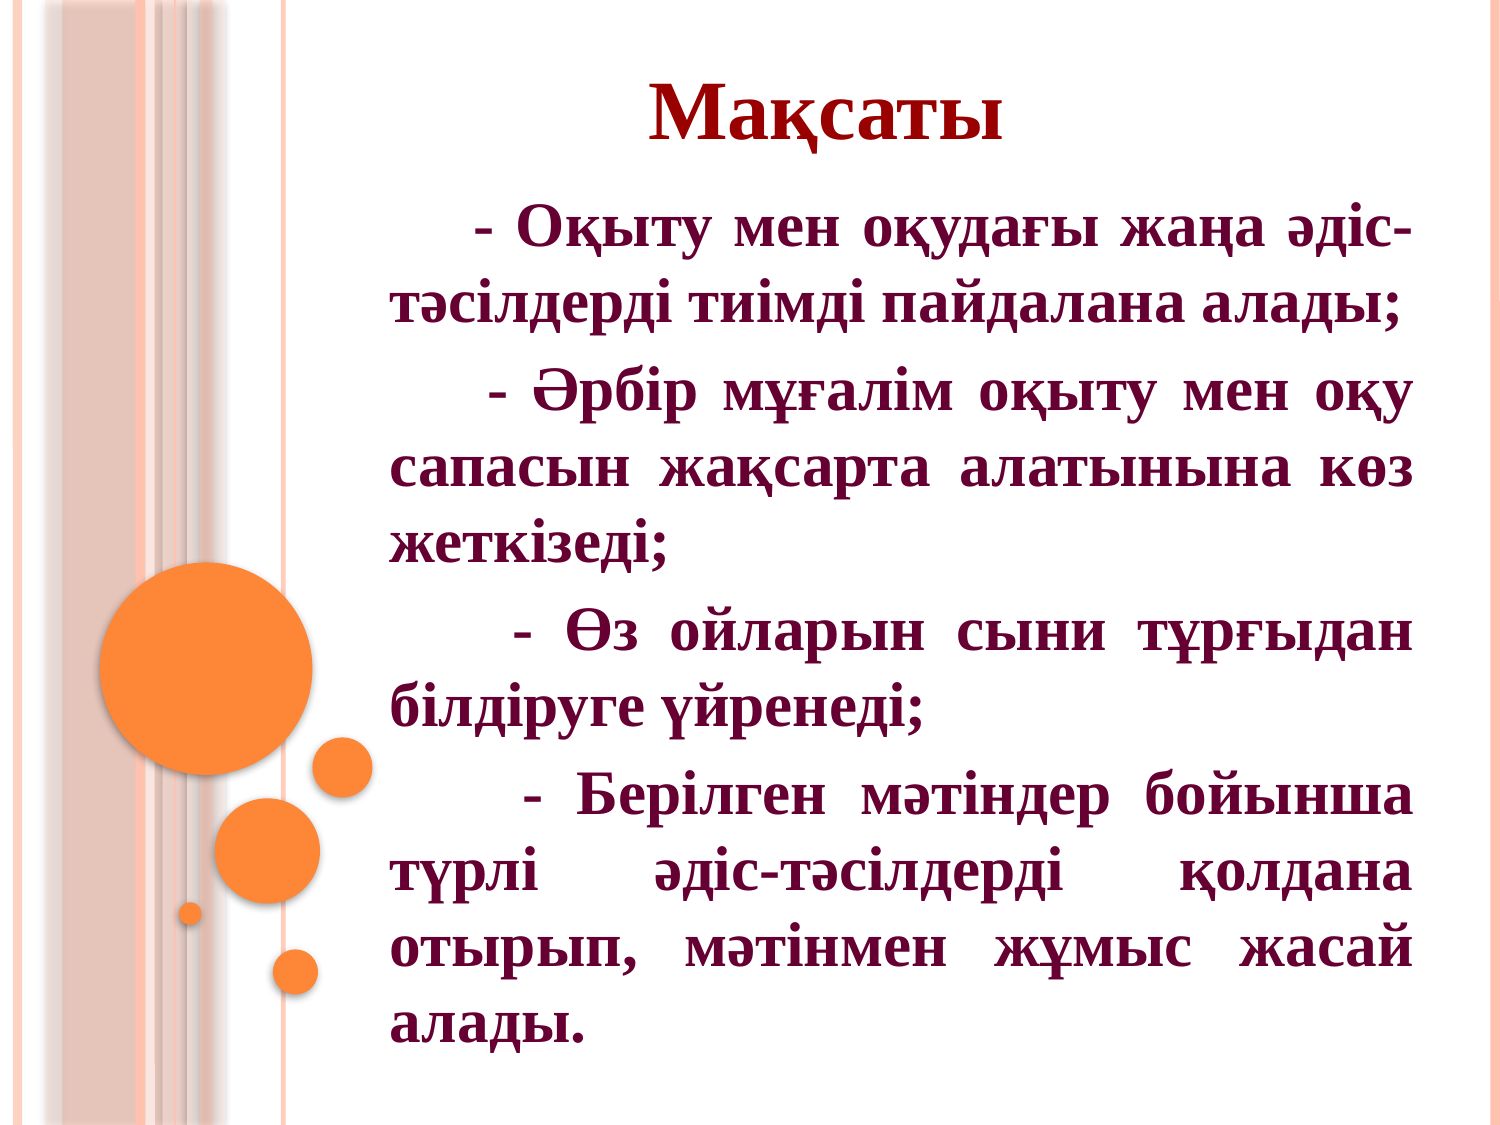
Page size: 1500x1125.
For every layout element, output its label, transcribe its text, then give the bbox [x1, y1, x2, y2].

subtitle - Оқыту мен оқудағы жаңа әдіс-тәсілдерді тиімді пайдалана алады; - Әрбір мұғалім оқыту мен оқу сапасын жақсарта алатынына көз жеткізеді; - Өз ойларын сыни тұрғыдан білдіруге үйренеді; - Берілген мәтіндер бойынша түрлі әдіс-тәсілдерді қолдана отырып, мәтінмен жұмыс жасай алады. [375, 175, 1430, 1090]
title Мақсаты [210, 46, 1442, 164]
